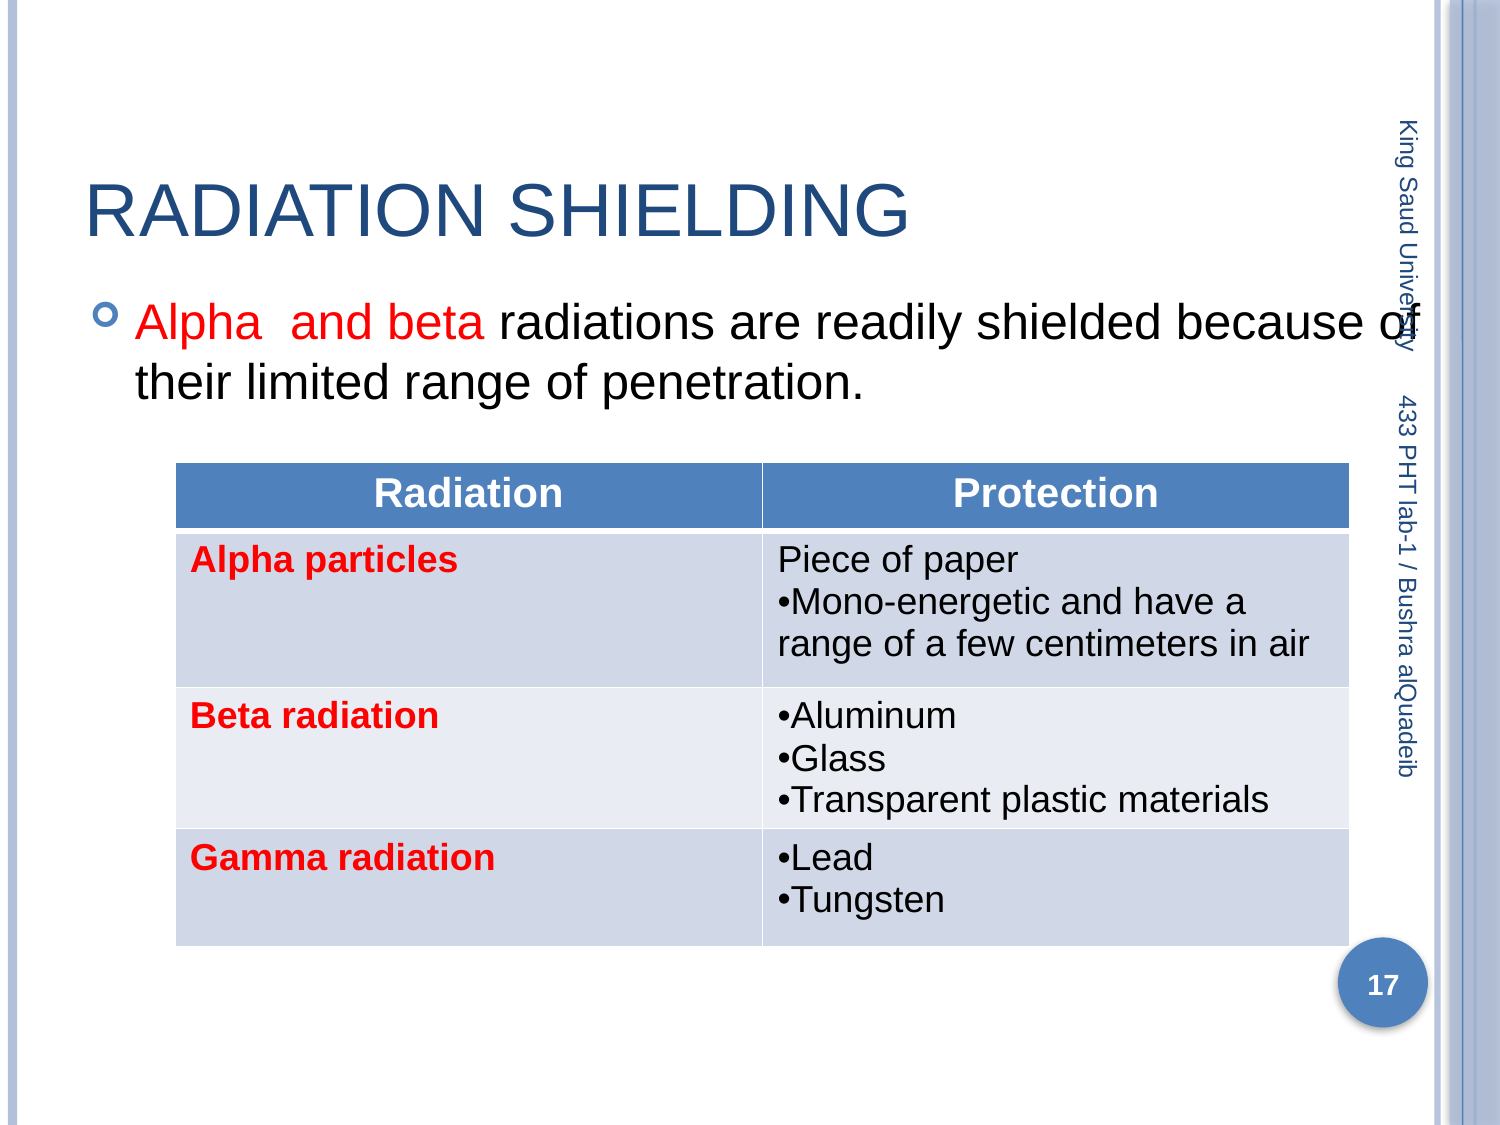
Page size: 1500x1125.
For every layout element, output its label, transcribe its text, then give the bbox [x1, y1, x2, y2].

table_header Protection [763, 463, 1349, 528]
footer 433 PHT lab-1 / Bushra alQuadeib [1379, 380, 1440, 906]
table_cell Piece of paper Mono-energetic and have a range of a few centimeters in air [763, 534, 1349, 687]
slide_number 17 [1333, 940, 1434, 1027]
table_header Radiation [176, 463, 762, 528]
table_cell Lead Tungsten [763, 829, 1349, 946]
table_cell Alpha particles [176, 534, 762, 687]
table_cell Aluminum Glass Transparent plastic materials [763, 688, 1349, 828]
list Alpha and beta radiations are readily shielded because of their limited range of penetration. [75, 282, 1454, 600]
slide_number King Saud University [1378, 43, 1442, 374]
title Radiation shielding [70, 46, 1308, 260]
table_cell Gamma radiation [176, 829, 762, 946]
table_cell Beta radiation [176, 688, 762, 828]
